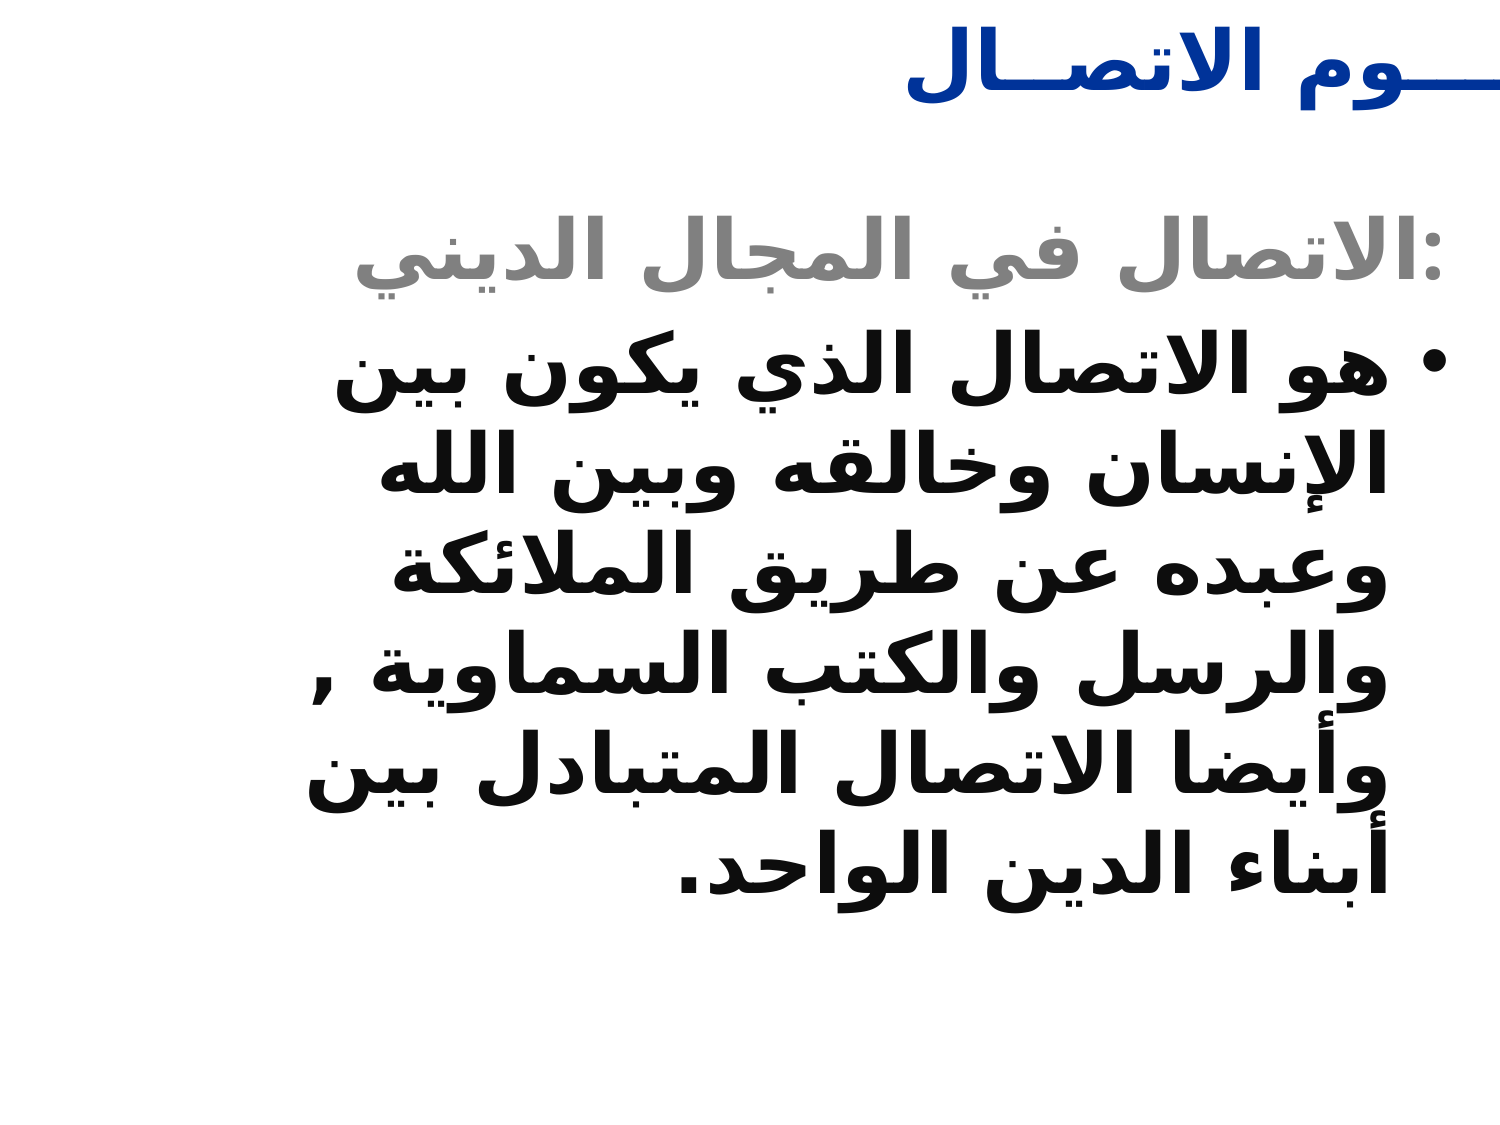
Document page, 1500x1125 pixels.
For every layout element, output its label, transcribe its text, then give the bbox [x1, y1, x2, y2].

text_box مفهـــوم الاتصــال [887, 0, 1500, 115]
list هو الاتصال الذي يكون بين الإنسان وخالقه وبين الله وعبده عن طريق الملائكة والرسل والكتب السماوية , وأيضا الاتصال المتبادل بين أبناء الدين الواحد. [147, 302, 1465, 877]
text_box الاتصال في المجال الديني: [0, 184, 1483, 298]
